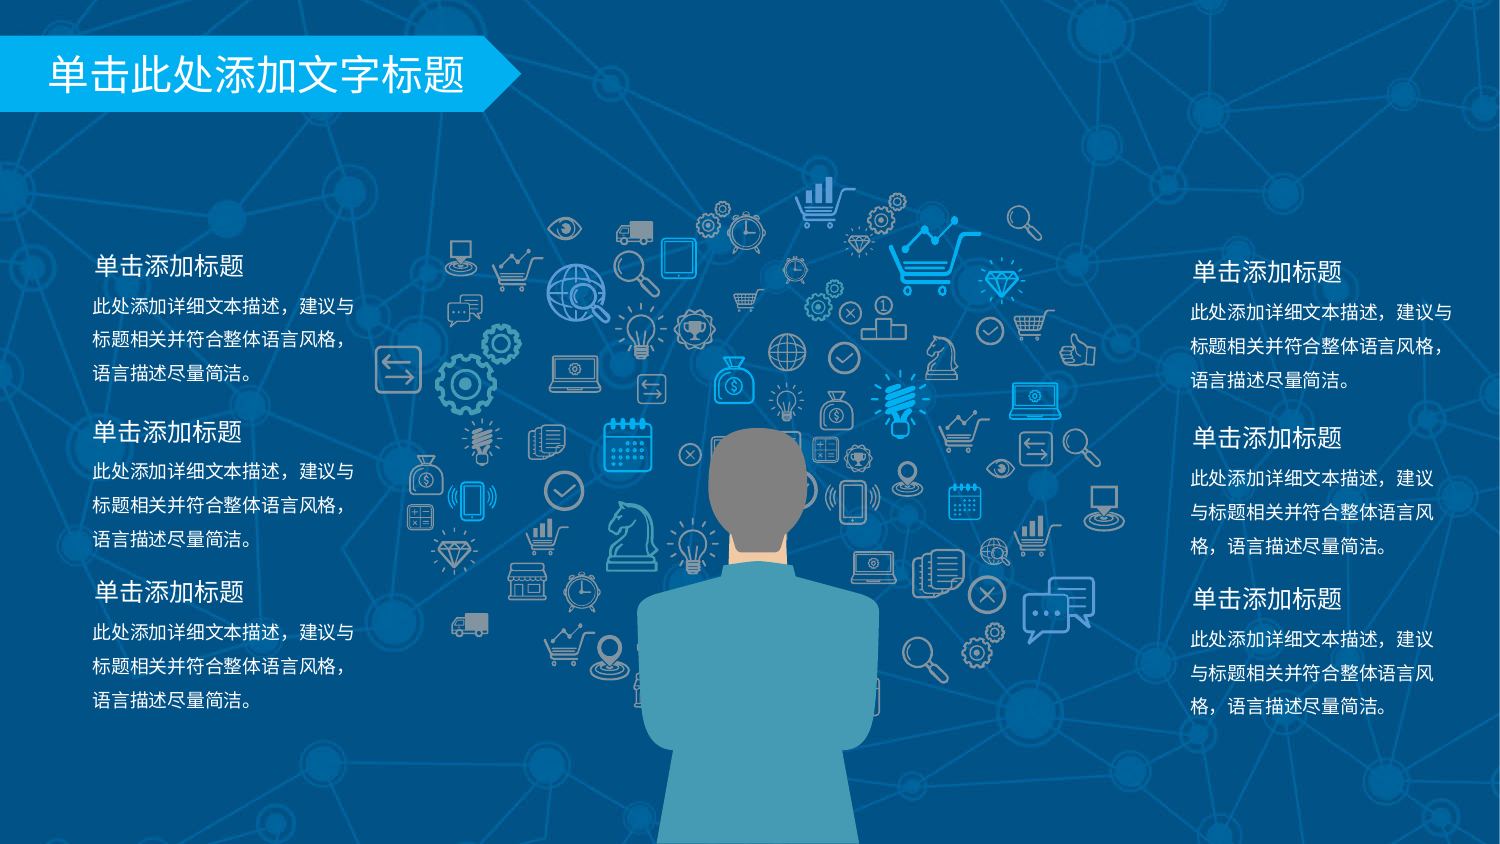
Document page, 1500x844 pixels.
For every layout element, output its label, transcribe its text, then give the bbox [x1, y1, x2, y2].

text_box 此处添加详细文本描述，建议与标题相关并符合整体语言风格，语言描述尽量简洁。 [77, 441, 374, 558]
text_box 单击添加标题 [85, 245, 254, 275]
text_box 单击添加标题 [1183, 578, 1352, 608]
text_box 此处添加详细文本描述，建议与标题相关并符合整体语言风格，语言描述尽量简洁。 [77, 602, 382, 719]
text_box 单击添加标题 [85, 572, 254, 602]
text_box 此处添加详细文本描述，建议与标题相关并符合整体语言风格，语言描述尽量简洁。 [1175, 608, 1457, 725]
text_box 此处添加详细文本描述，建议与标题相关并符合整体语言风格，语言描述尽量简洁。 [1175, 448, 1457, 565]
text_box 此处添加详细文本描述，建议与标题相关并符合整体语言风格，语言描述尽量简洁。 [77, 275, 374, 392]
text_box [374, 176, 1126, 717]
text_box 单击添加标题 [83, 411, 252, 441]
text_box 单击添加标题 [1183, 418, 1352, 448]
text_box 此处添加详细文本描述，建议与标题相关并符合整体语言风格，语言描述尽量简洁。 [1175, 282, 1480, 399]
picture [0, 0, 1500, 844]
text_box 单击添加标题 [1183, 252, 1352, 282]
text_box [637, 427, 880, 844]
